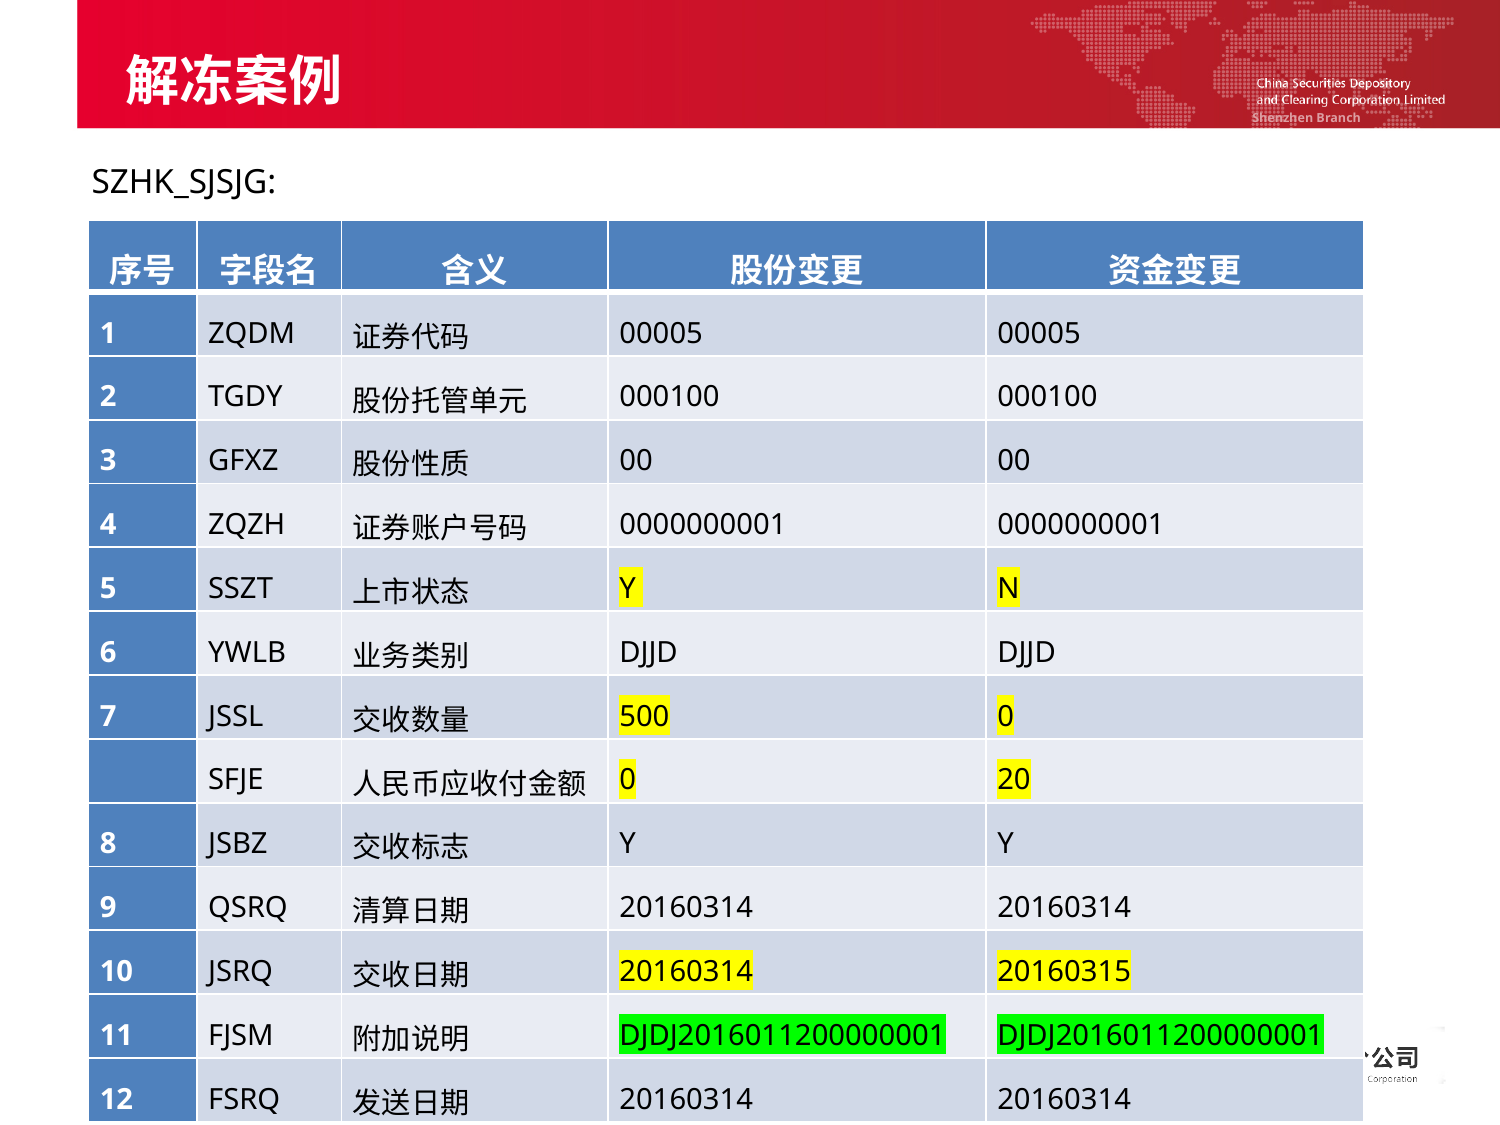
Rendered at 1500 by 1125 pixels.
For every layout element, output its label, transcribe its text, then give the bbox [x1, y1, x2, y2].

table_cell 20160315 [987, 931, 1363, 993]
table_cell 1 [89, 295, 196, 355]
picture [0, 0, 1500, 1125]
table_cell 20160314 [987, 867, 1363, 929]
table_cell DJJD [987, 612, 1363, 674]
table_cell 0 [609, 740, 985, 802]
table_cell 股份性质 [342, 421, 607, 483]
table_header 字段名 [198, 221, 341, 289]
table_cell 人民币应收付金额 [342, 740, 607, 802]
table_cell Y [609, 804, 985, 866]
table_cell DJDJ2016011200000001 [609, 995, 985, 1057]
text_box SZHK_SJSJG: [76, 152, 1235, 208]
table_cell 12 [89, 1059, 196, 1121]
table_header 股份变更 [609, 221, 985, 289]
table_cell 9 [89, 867, 196, 929]
table_cell 5 [89, 548, 196, 610]
table_cell SSZT [198, 548, 341, 610]
table_cell 20160314 [609, 1059, 985, 1121]
text_box 解冻案例 [110, 30, 1495, 119]
table_cell FJSM [198, 995, 341, 1057]
table_header 序号 [89, 221, 196, 289]
table_cell TGDY [198, 357, 341, 419]
table_cell SFJE [198, 740, 341, 802]
table_cell 0000000001 [609, 484, 985, 546]
table_cell ZQDM [198, 295, 341, 355]
table_cell 交收日期 [342, 931, 607, 993]
table_cell 交收标志 [342, 804, 607, 866]
table_cell YWLB [198, 612, 341, 674]
table_cell 000100 [987, 357, 1363, 419]
table_cell 000100 [609, 357, 985, 419]
table_cell GFXZ [198, 421, 341, 483]
table_cell 交收数量 [342, 676, 607, 738]
table_cell DJJD [609, 612, 985, 674]
table_cell 发送日期 [342, 1059, 607, 1121]
table_cell 3 [89, 421, 196, 483]
table_cell 00005 [987, 295, 1363, 355]
table_cell 8 [89, 804, 196, 866]
table_cell JSRQ [198, 931, 341, 993]
table_header 含义 [342, 221, 607, 289]
table_cell JSSL [198, 676, 341, 738]
table_cell 证券账户号码 [342, 484, 607, 546]
table_cell 股份托管单元 [342, 357, 607, 419]
table_cell 00 [987, 421, 1363, 483]
table_cell 业务类别 [342, 612, 607, 674]
table_cell 附加说明 [342, 995, 607, 1057]
table_cell DJDJ2016011200000001 [987, 995, 1363, 1057]
table_cell 00 [609, 421, 985, 483]
table_cell N [987, 548, 1363, 610]
table_cell 7 [89, 676, 196, 738]
table_cell 清算日期 [342, 867, 607, 929]
table_cell 证券代码 [342, 295, 607, 355]
table_cell 20160314 [609, 931, 985, 993]
table_cell Y [987, 804, 1363, 866]
table_cell 11 [89, 995, 196, 1057]
table_header 资金变更 [987, 221, 1363, 289]
table_cell ZQZH [198, 484, 341, 546]
table_cell 0 [987, 676, 1363, 738]
table_cell 500 [609, 676, 985, 738]
table_cell 00005 [609, 295, 985, 355]
table_cell [89, 740, 196, 802]
table_cell 20 [987, 740, 1363, 802]
table_cell JSBZ [198, 804, 341, 866]
table_cell 上市状态 [342, 548, 607, 610]
table_cell 0000000001 [987, 484, 1363, 546]
table_cell 20160314 [987, 1059, 1363, 1121]
table_cell Y [609, 548, 985, 610]
table_cell QSRQ [198, 867, 341, 929]
table_cell FSRQ [198, 1059, 341, 1121]
table_cell 4 [89, 484, 196, 546]
table_cell 6 [89, 612, 196, 674]
table_cell 2 [89, 357, 196, 419]
table_cell 20160314 [609, 867, 985, 929]
table_cell 10 [89, 931, 196, 993]
